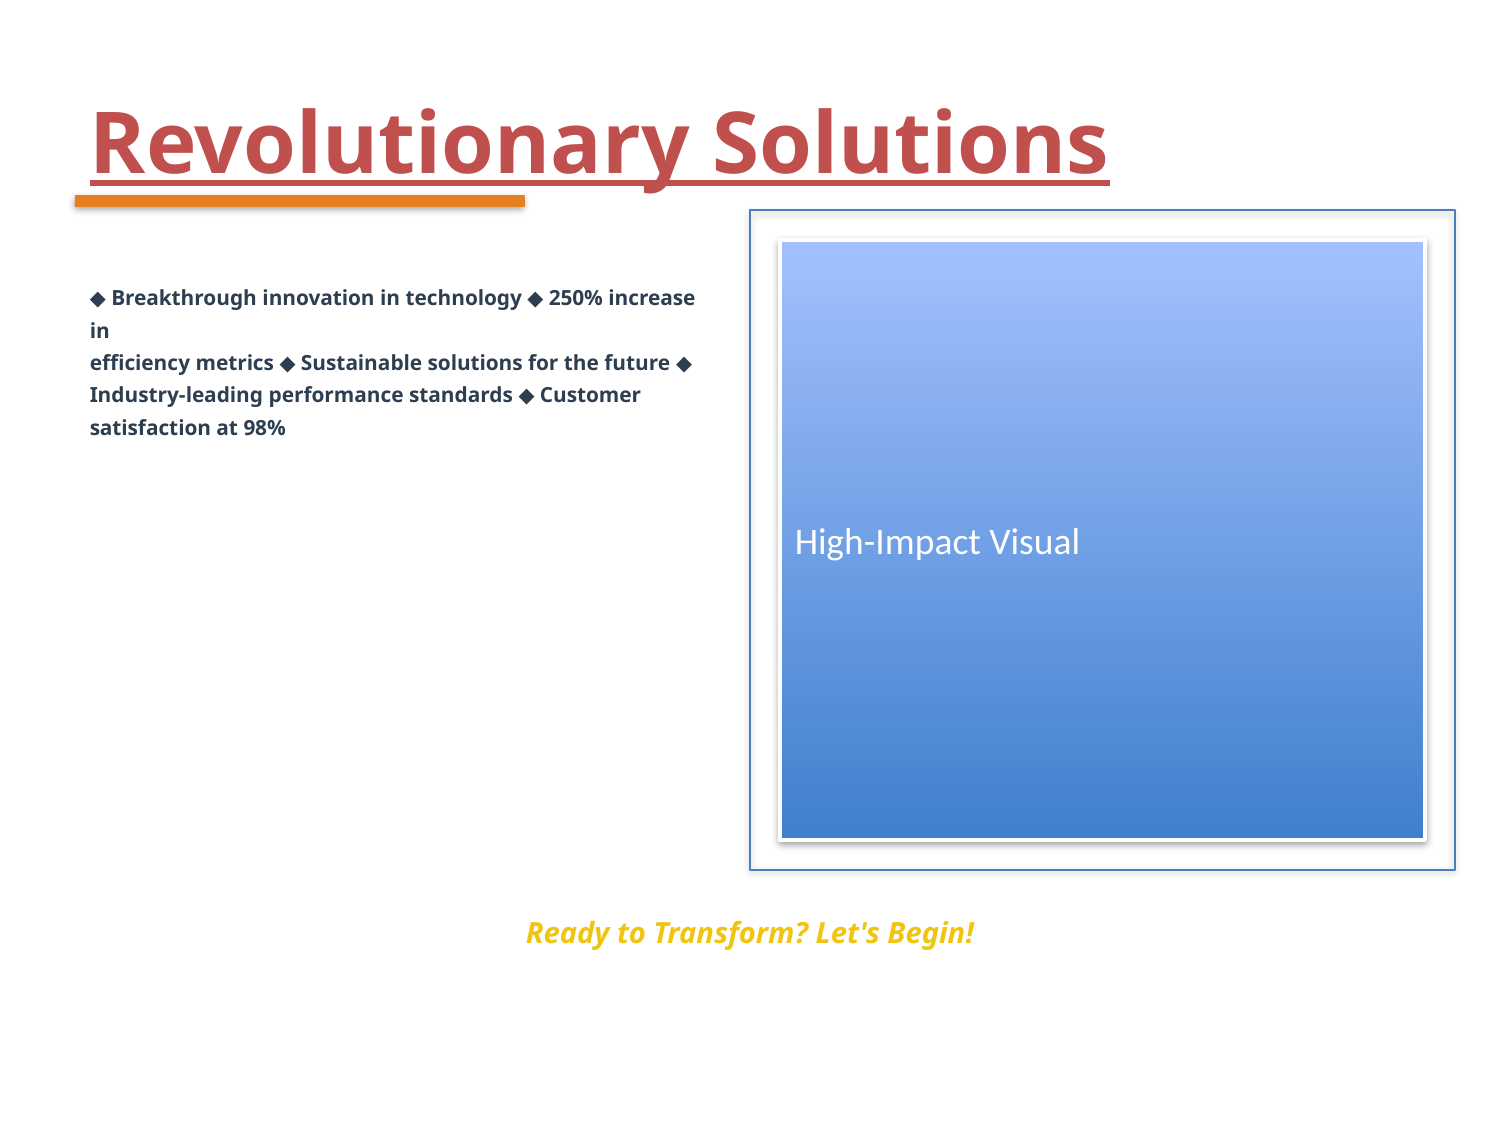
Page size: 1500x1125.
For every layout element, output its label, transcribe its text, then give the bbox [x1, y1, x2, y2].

text_box Ready to Transform? Let's Begin! [299, 899, 1200, 957]
text_box [74, 194, 526, 208]
text_box ◆ Breakthrough innovation in technology ◆ 250% increase in efficiency metrics ◆ Sustainable solutions for the future ◆ Industry-leading performance standards ◆ Customer satisfaction at 98% [74, 270, 720, 447]
text_box [749, 209, 1456, 871]
text_box Revolutionary Solutions [74, 59, 1425, 198]
